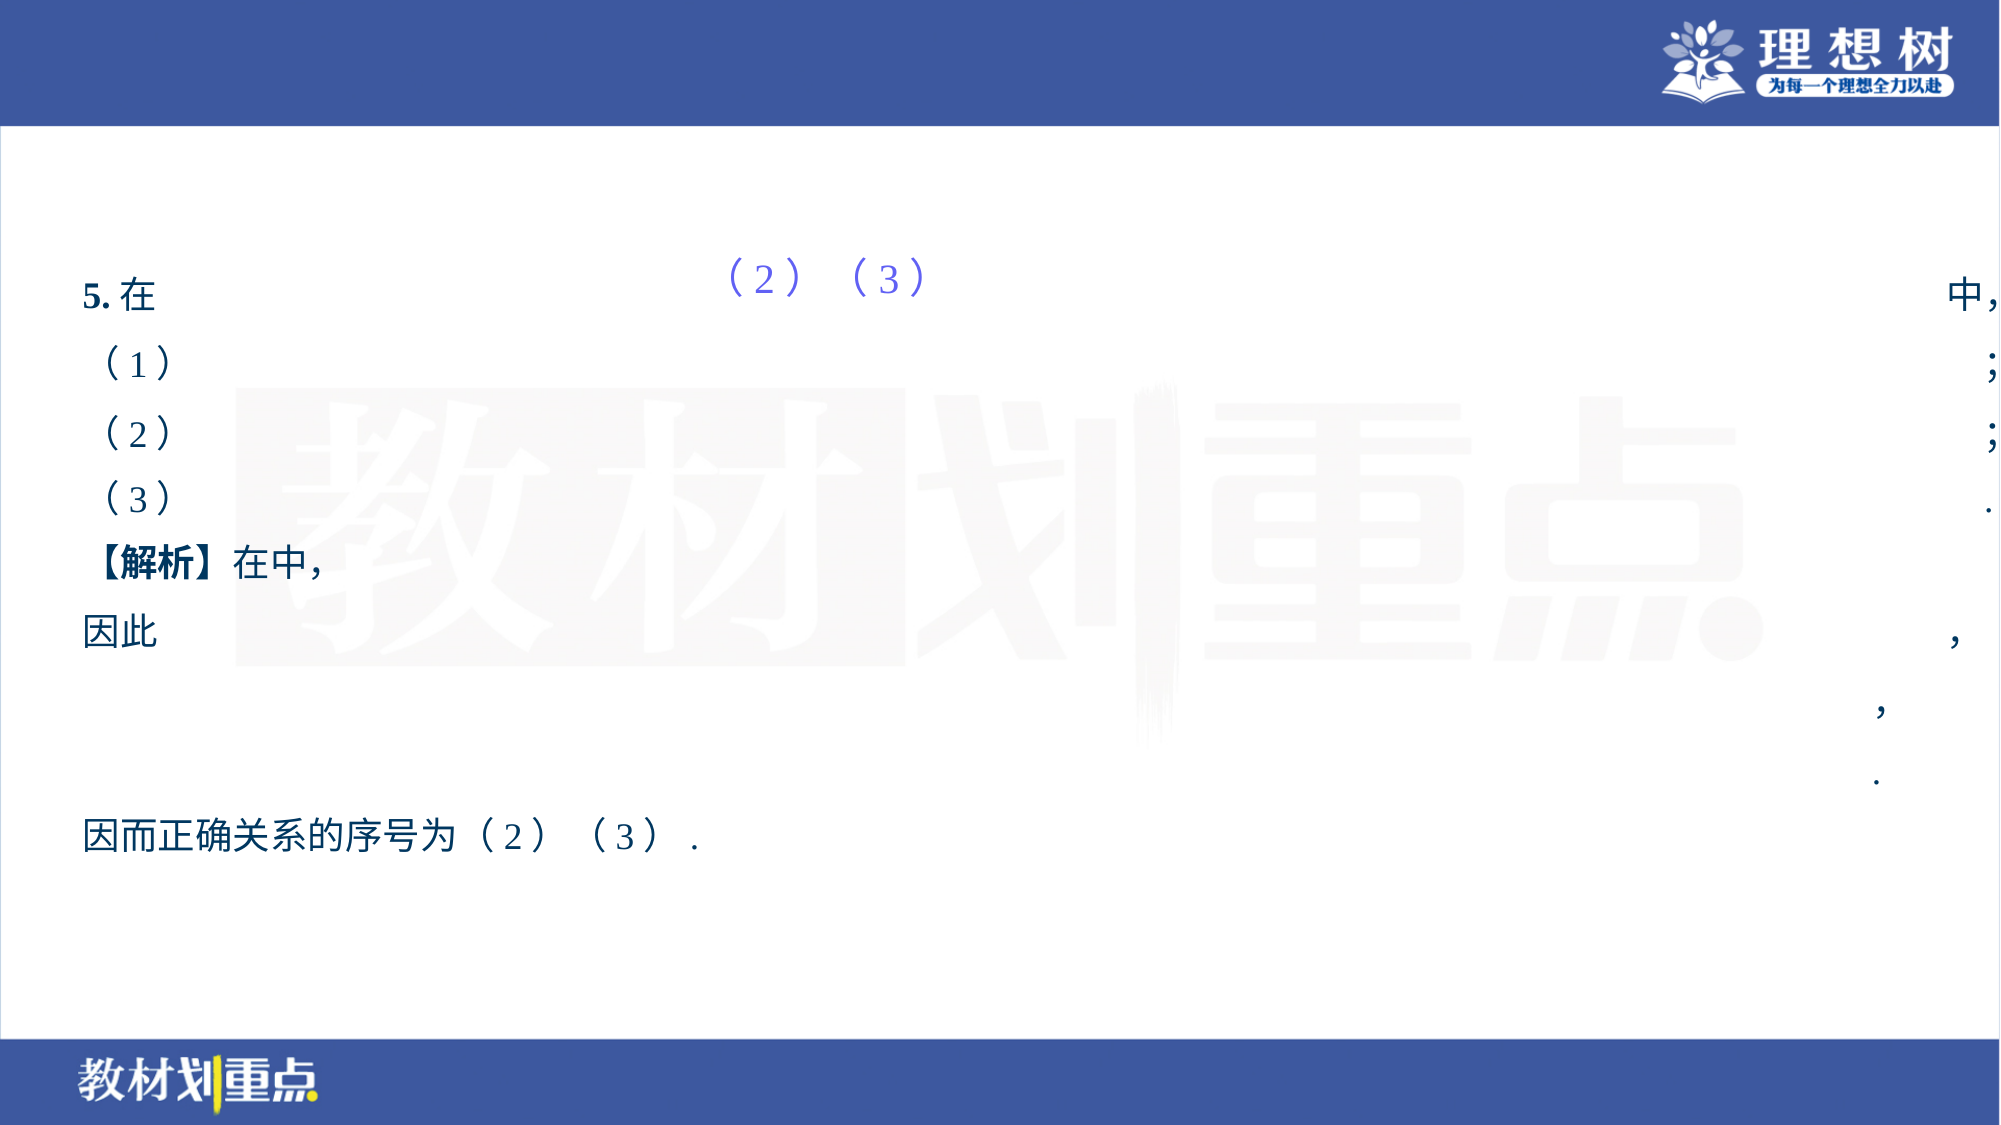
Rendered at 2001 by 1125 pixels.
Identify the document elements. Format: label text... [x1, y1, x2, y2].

text_box （2）（3） [707, 250, 947, 300]
picture [0, 0, 2000, 1125]
